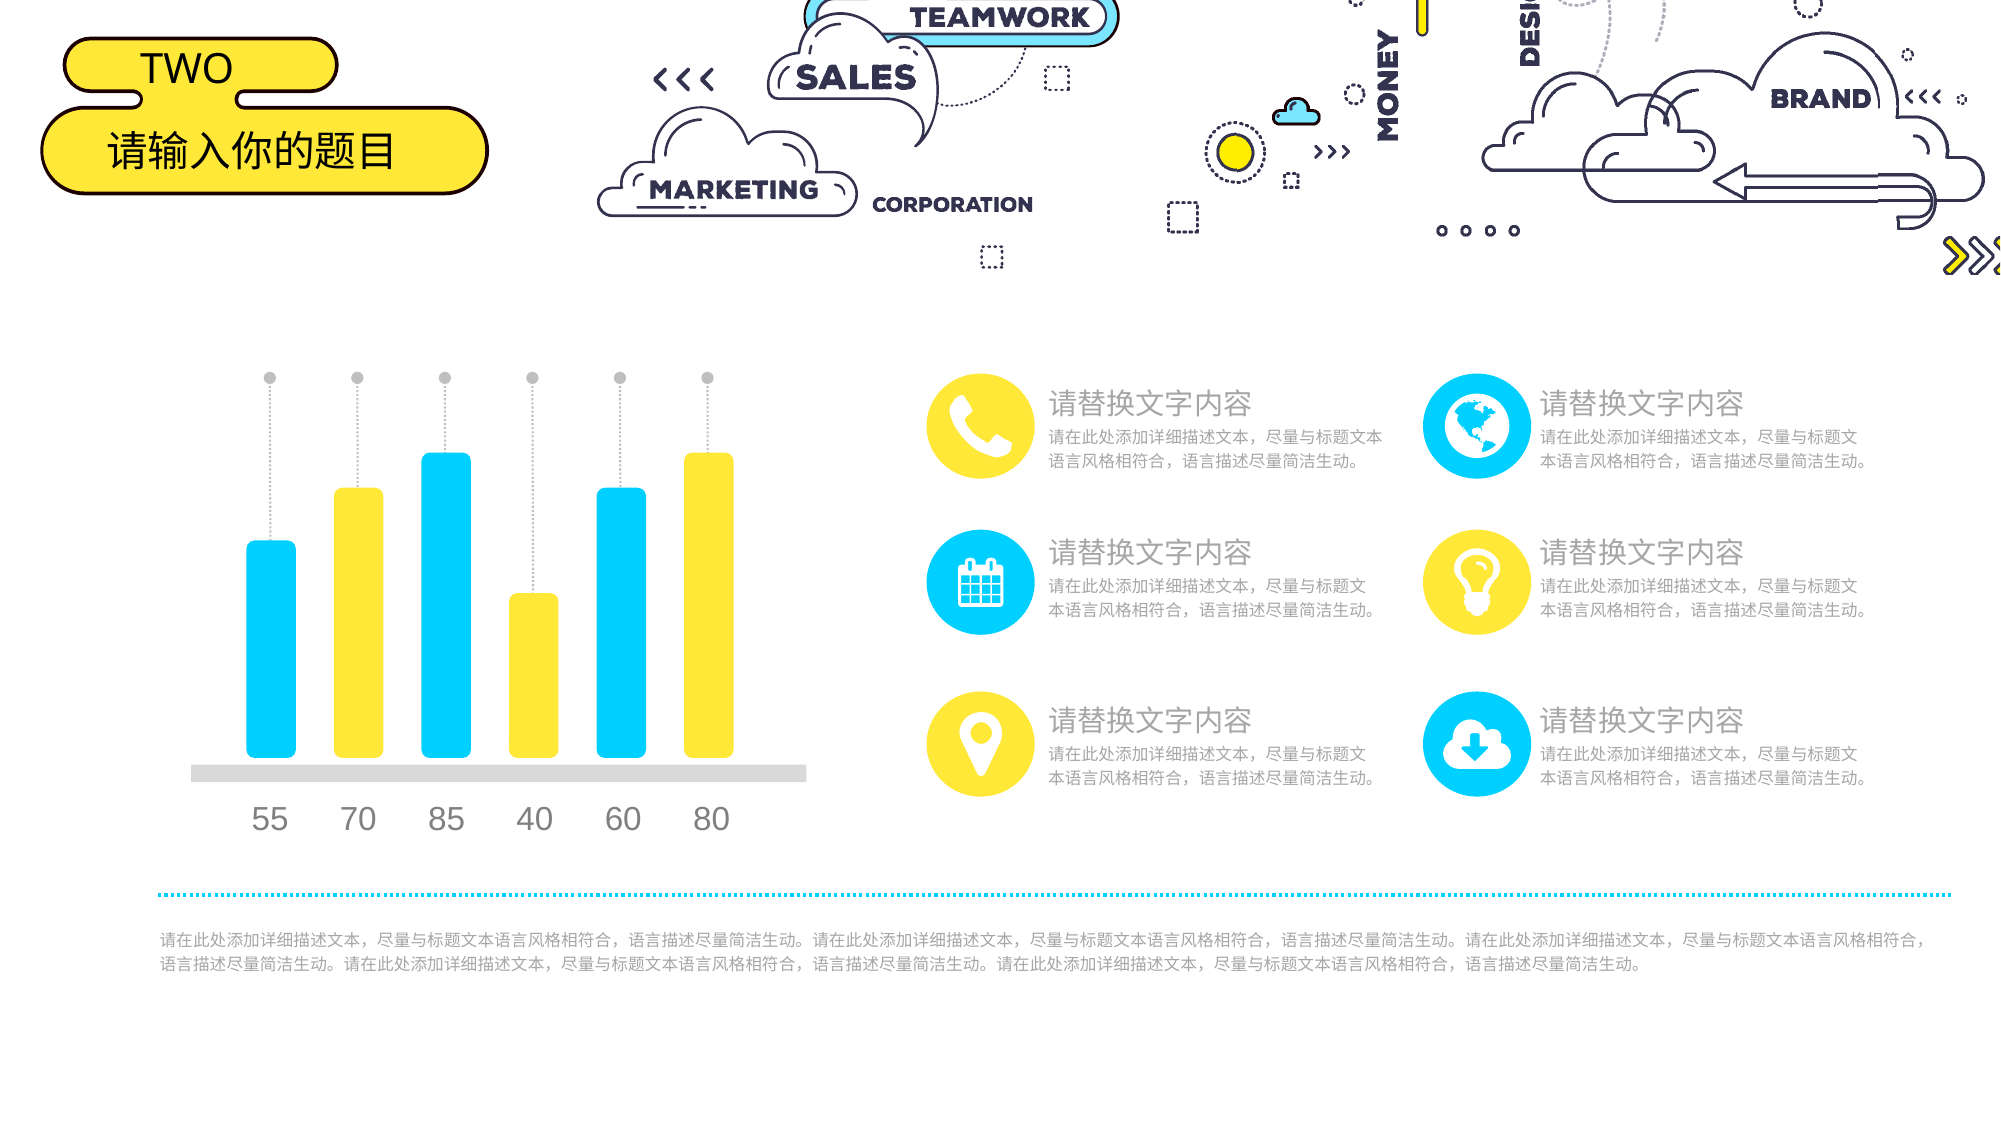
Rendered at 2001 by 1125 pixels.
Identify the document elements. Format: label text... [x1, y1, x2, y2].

text_box 80 [692, 789, 731, 837]
text_box 70 [339, 789, 377, 837]
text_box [1048, 527, 1383, 618]
text_box 55 [251, 789, 289, 837]
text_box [1048, 695, 1383, 787]
text_box 85 [428, 789, 466, 837]
text_box [190, 763, 807, 783]
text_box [684, 377, 734, 758]
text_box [1422, 691, 1532, 797]
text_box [926, 373, 1035, 479]
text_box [1539, 527, 1874, 618]
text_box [596, 377, 646, 758]
text_box 60 [604, 789, 642, 837]
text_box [1422, 529, 1532, 635]
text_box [926, 529, 1035, 635]
text_box 40 [516, 789, 554, 837]
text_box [421, 377, 471, 758]
text_box 请在此处添加详细描述文本，尽量与标题文本语言风格相符合，语言描述尽量简洁生动。请在此处添加详细描述文本，尽量与标题文本语言风格相符合，语言描述尽量简洁生动。请在此处添加详细描述文本，尽量与标题文本语言风格相符合，语言描述尽量简洁生动。请在此处添加详细描述文本，尽量与标题文本语言风格相符合，语言描述尽量简洁生动。请在此处添加详细描述文本，尽量与标题文本语言风格相符合，语言描述尽量简洁生动。 [159, 925, 1950, 974]
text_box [1539, 695, 1874, 787]
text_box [509, 377, 559, 758]
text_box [926, 691, 1035, 797]
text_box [246, 377, 296, 758]
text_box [333, 377, 384, 758]
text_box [1422, 373, 1532, 479]
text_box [1048, 378, 1392, 470]
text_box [1539, 378, 1874, 470]
